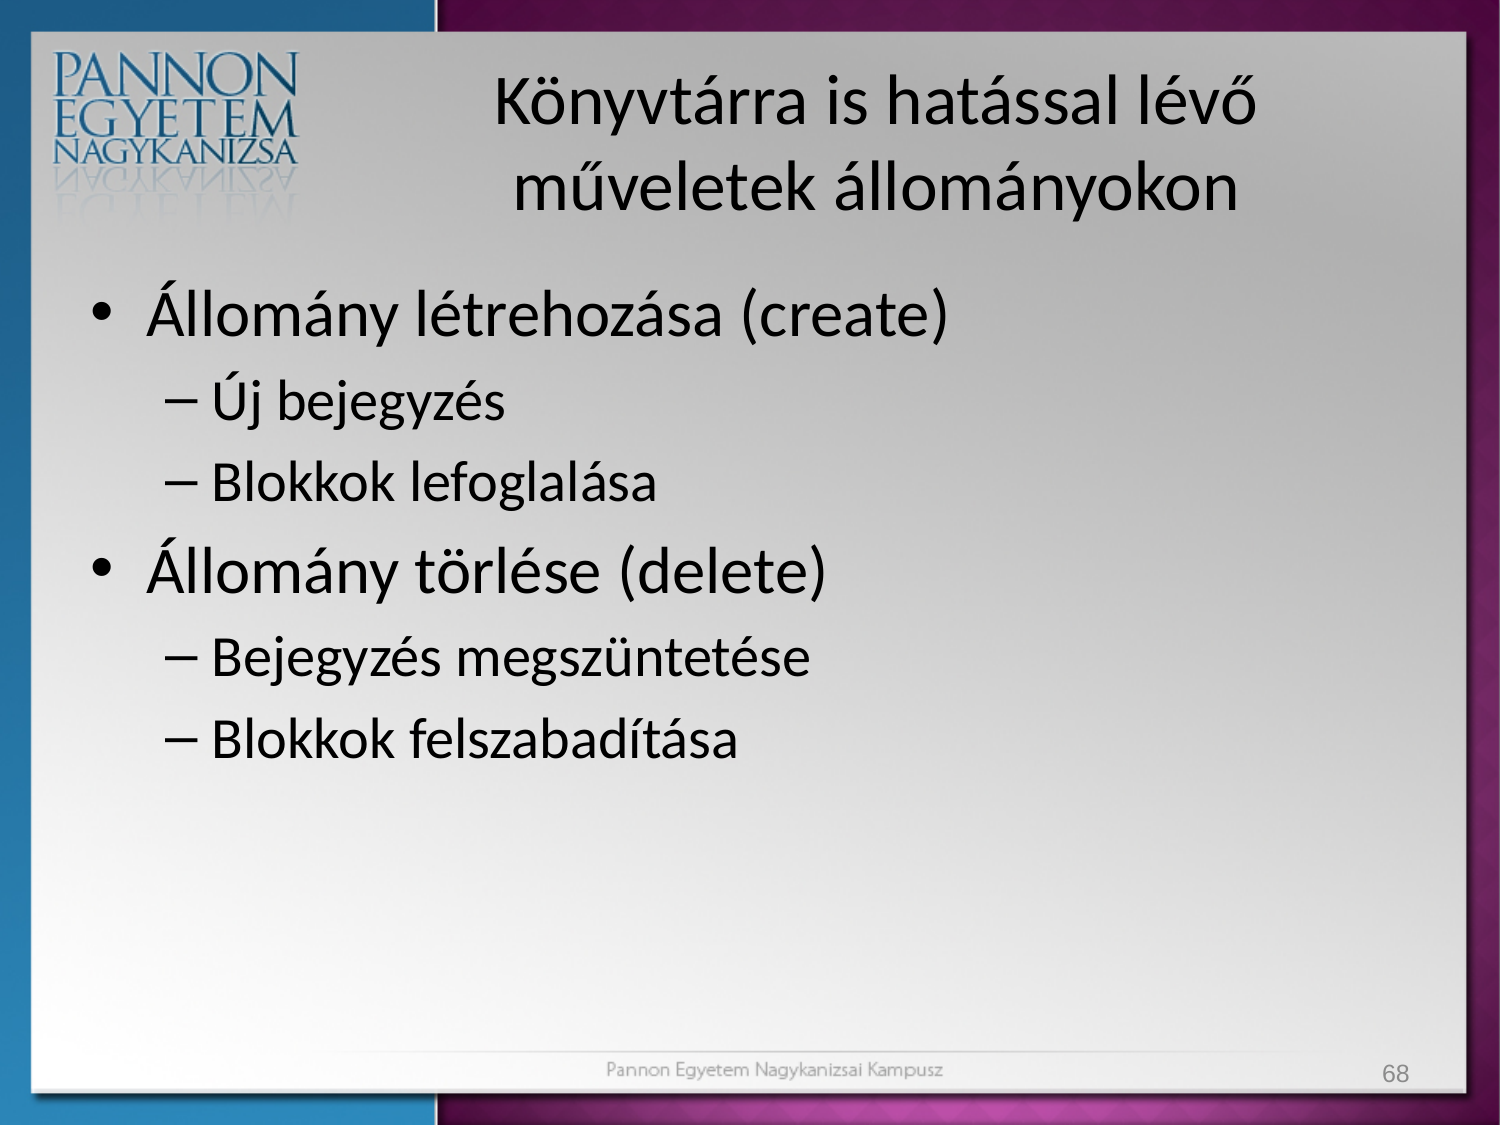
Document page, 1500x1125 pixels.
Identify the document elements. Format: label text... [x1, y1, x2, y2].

picture [0, 0, 1500, 1125]
title Könyvtárra is hatással lévő műveletek állományokon [328, 45, 1425, 233]
list Állomány létrehozása (create) Új bejegyzés Blokkok lefoglalása Állomány törlése (delete) Bejegyzés megszüntetése Blokkok felszabadítása [75, 262, 1425, 1038]
slide_number 68 [1074, 1042, 1425, 1103]
